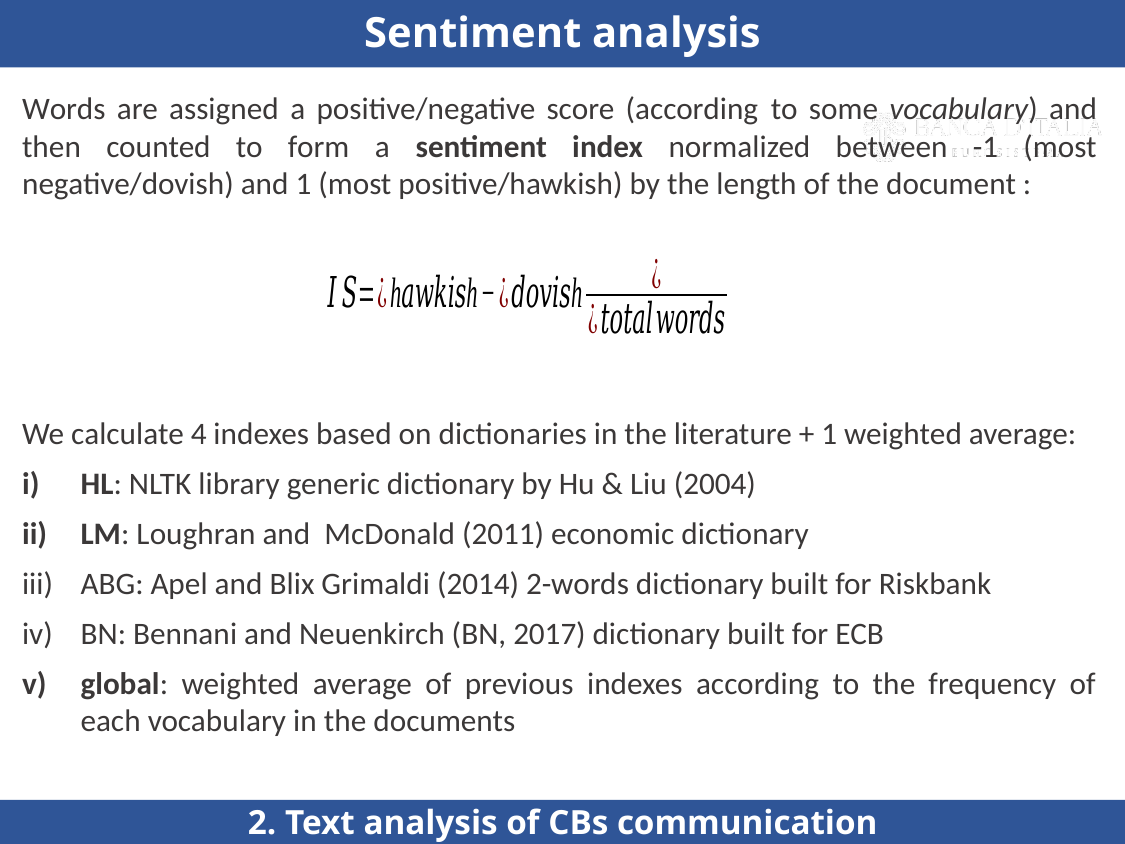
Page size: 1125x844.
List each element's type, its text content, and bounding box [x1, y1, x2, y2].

text_box Words are assigned a positive/negative score (according to some vocabulary) and then counted to form a sentiment index normalized between -1 (most negative/dovish) and 1 (most positive/hawkish) by the length of the document : We calculate 4 indexes based on dictionaries in the literature + 1 weighted average: HL: NLTK library generic dictionary by Hu & Liu (2004) LM: Loughran and McDonald (2011) economic dictionary ABG: Apel and Blix Grimaldi (2014) 2-words dictionary built for Riskbank BN: Bennani and Neuenkirch (BN, 2017) dictionary built for ECB global: weighted average of previous indexes according to the frequency of each vocabulary in the documents [7, 81, 1112, 746]
text_box 2. Text analysis of CBs communication [0, 799, 1125, 844]
picture [863, 112, 1102, 162]
title Sentiment analysis [0, 0, 1125, 68]
